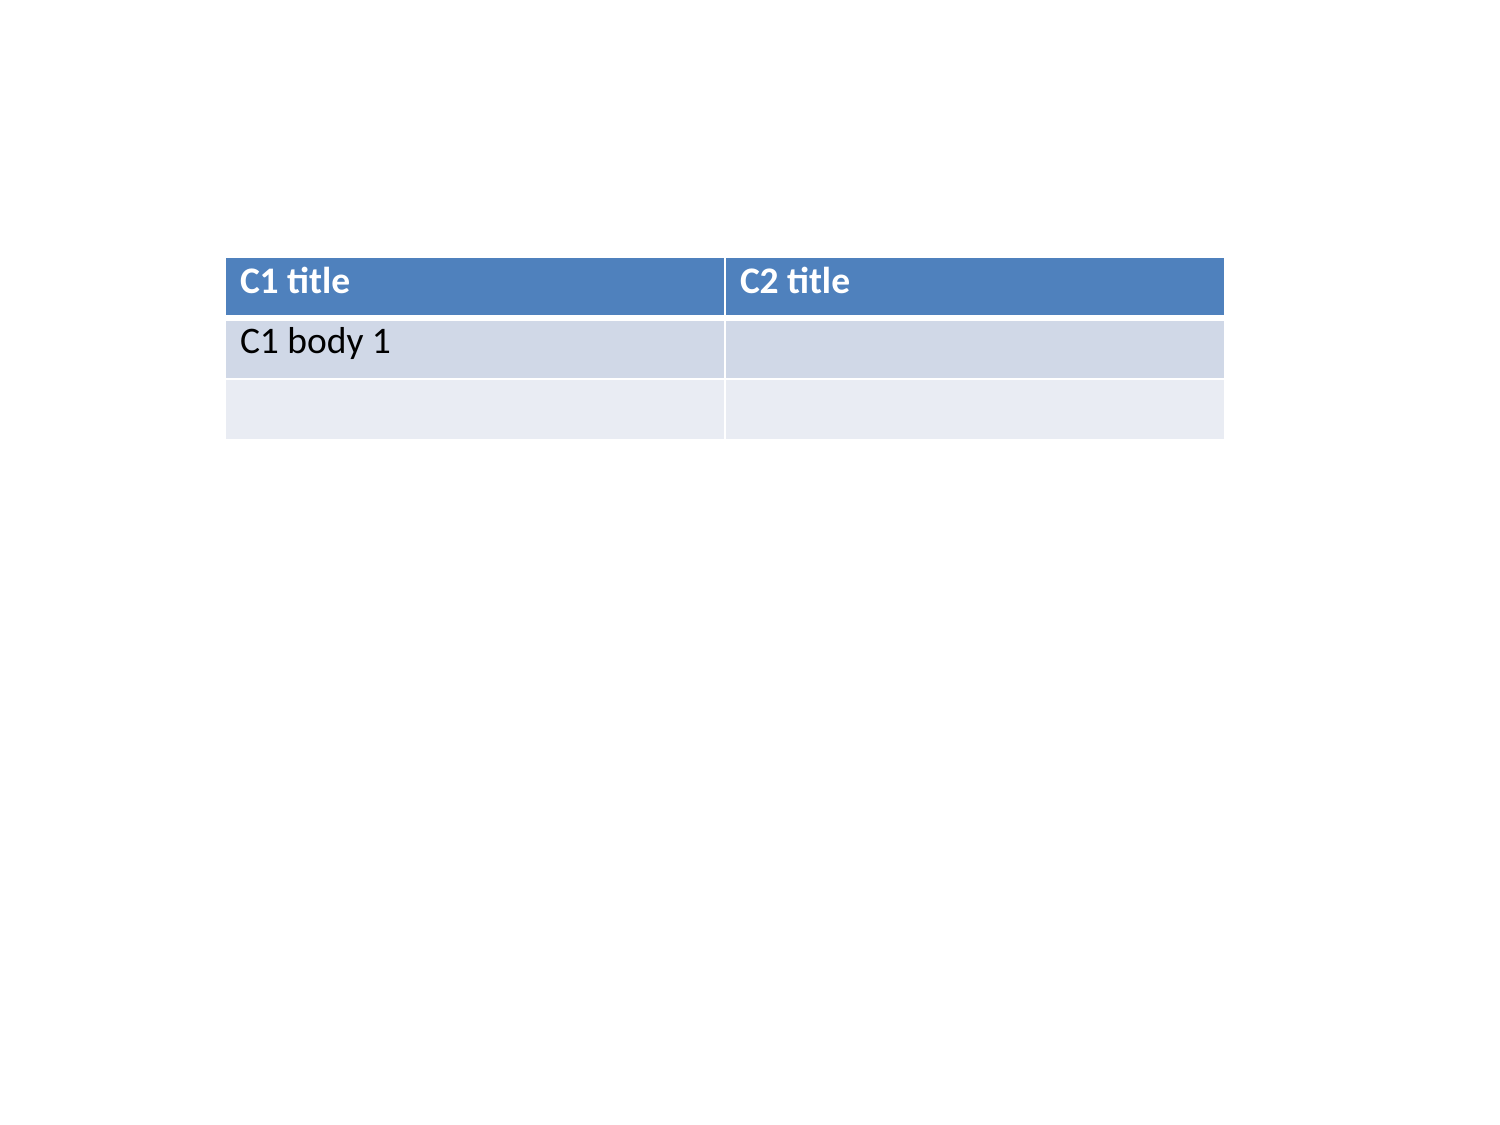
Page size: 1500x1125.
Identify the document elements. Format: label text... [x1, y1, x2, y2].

table_header C1 title [226, 258, 724, 315]
table_cell [226, 380, 724, 439]
table_cell [726, 380, 1224, 439]
table_cell [726, 321, 1224, 378]
table_header C2 title [726, 258, 1224, 315]
table_cell C1 body 1 [226, 321, 724, 378]
